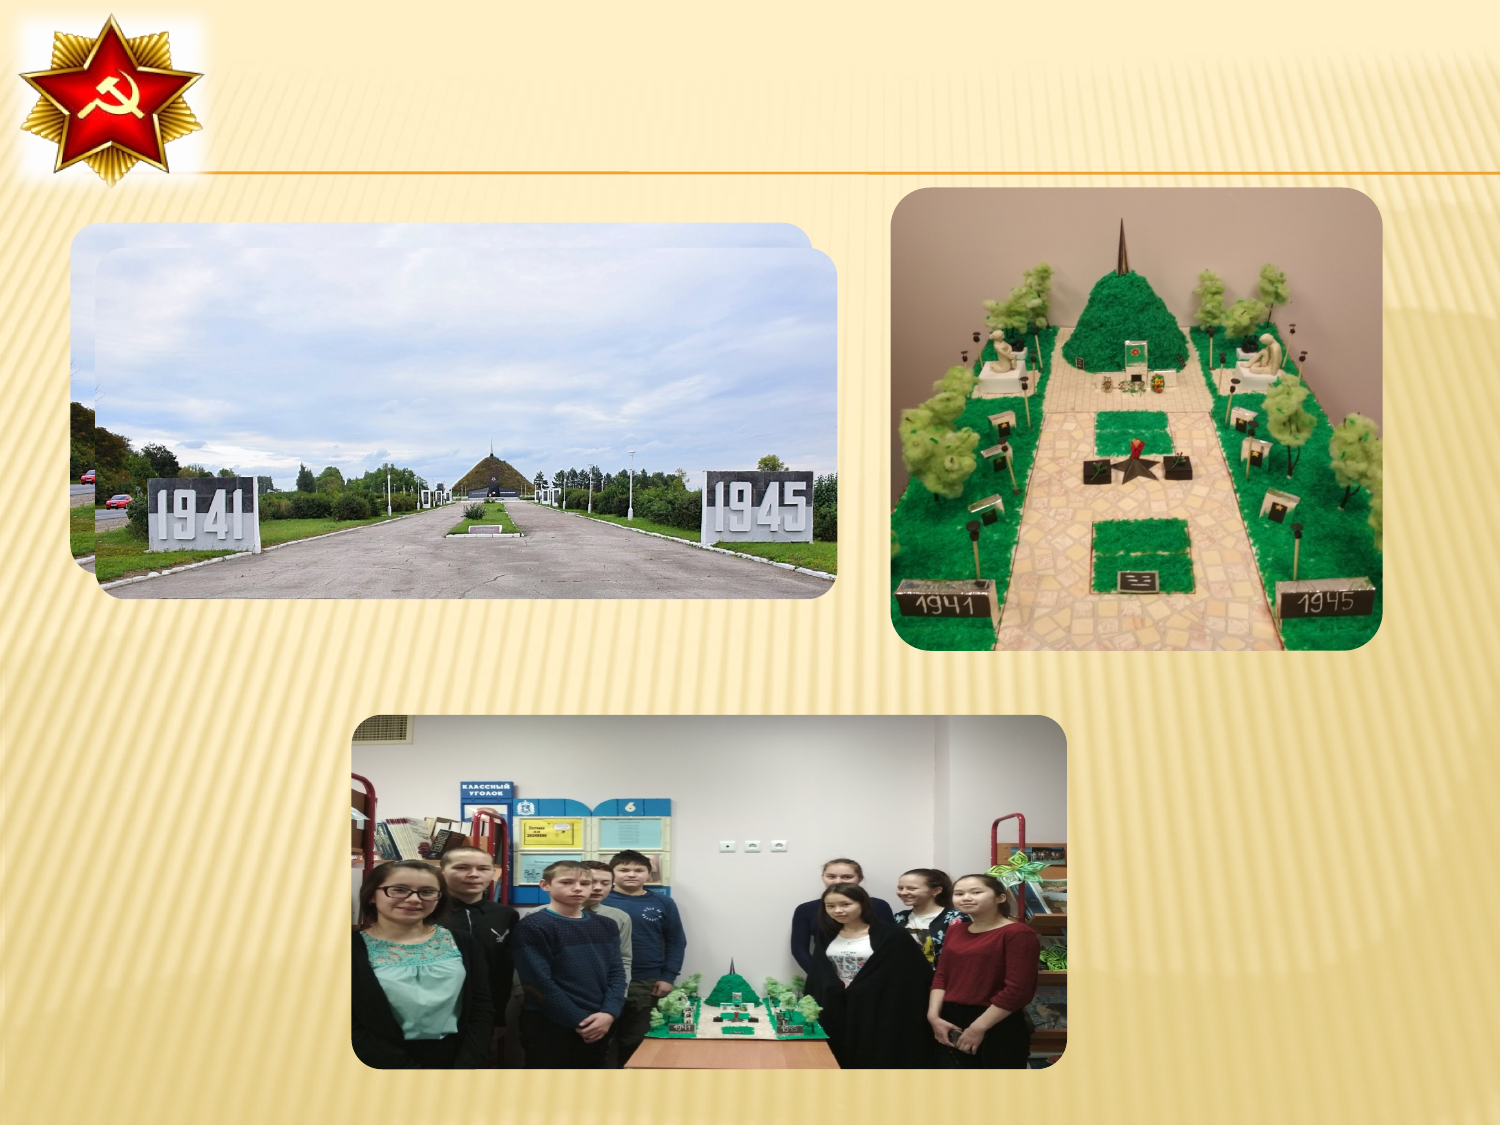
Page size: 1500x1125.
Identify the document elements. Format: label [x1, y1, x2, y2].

picture [0, 0, 223, 202]
picture [94, 247, 838, 600]
list [69, 222, 813, 575]
title [228, 75, 1475, 213]
picture [351, 714, 1068, 1070]
list [890, 187, 1383, 652]
